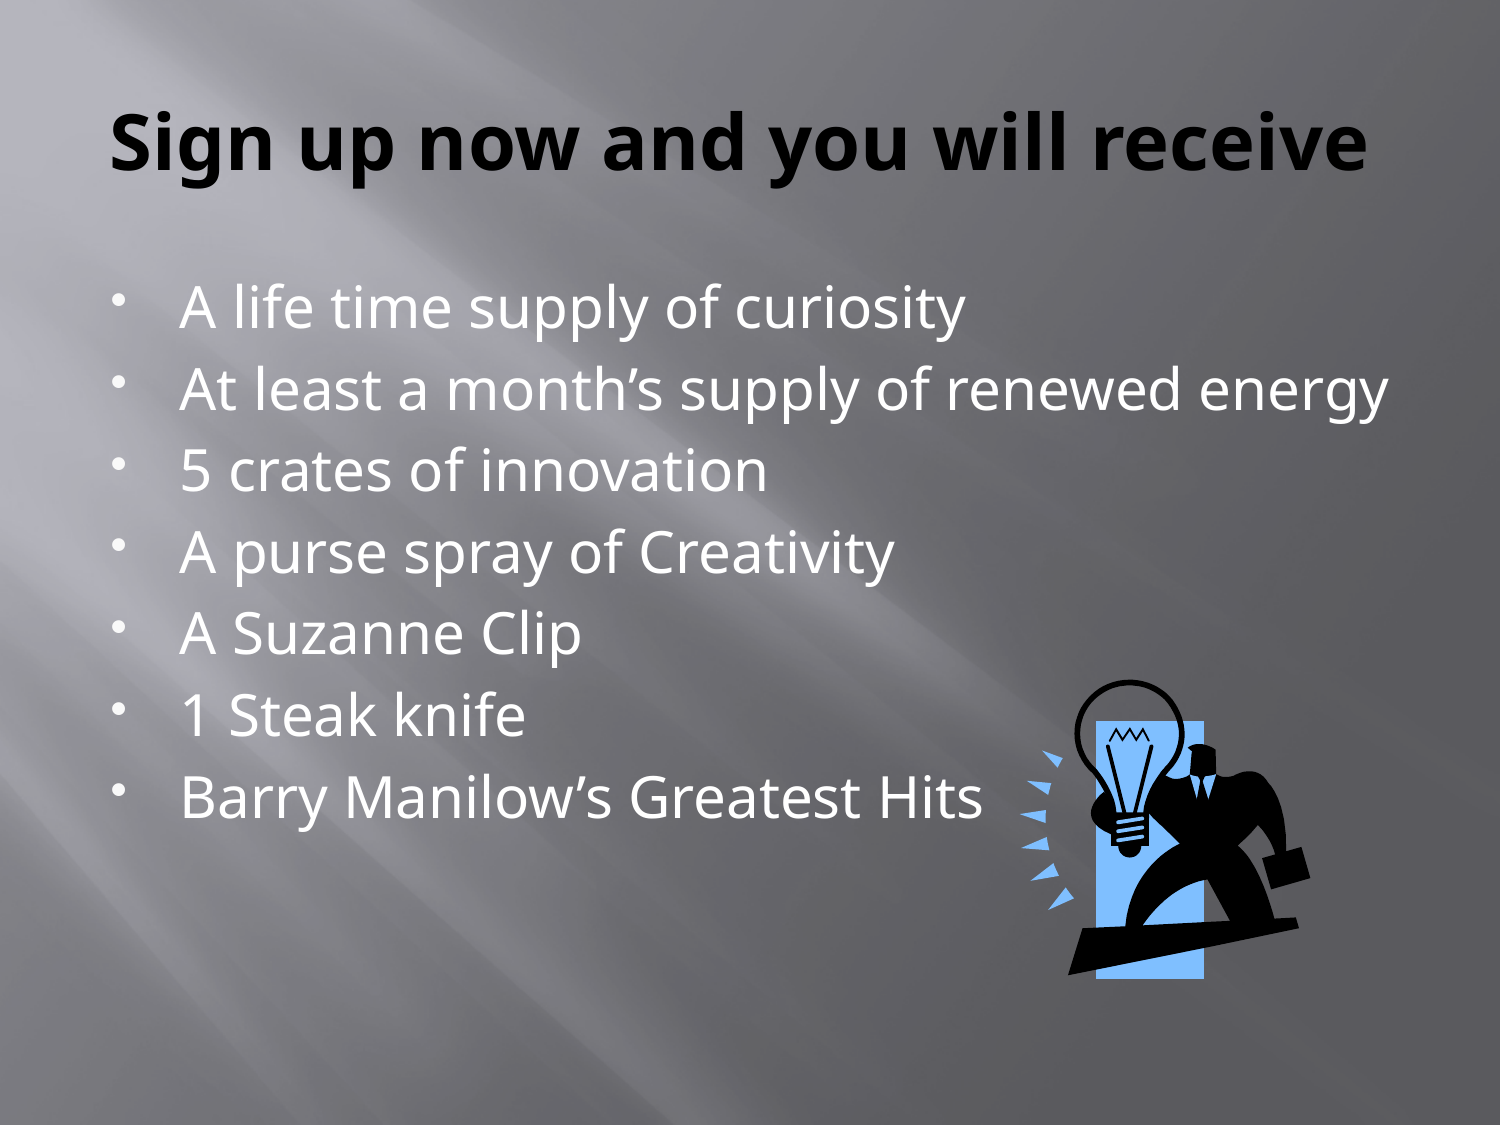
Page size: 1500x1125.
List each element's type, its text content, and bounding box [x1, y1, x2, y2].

list A life time supply of curiosity At least a month’s supply of renewed energy 5 crates of innovation A purse spray of Creativity A Suzanne Clip 1 Steak knife Barry Manilow’s Greatest Hits [75, 262, 1425, 1035]
picture [1019, 679, 1311, 980]
title Sign up now and you will receive [75, 45, 1425, 233]
